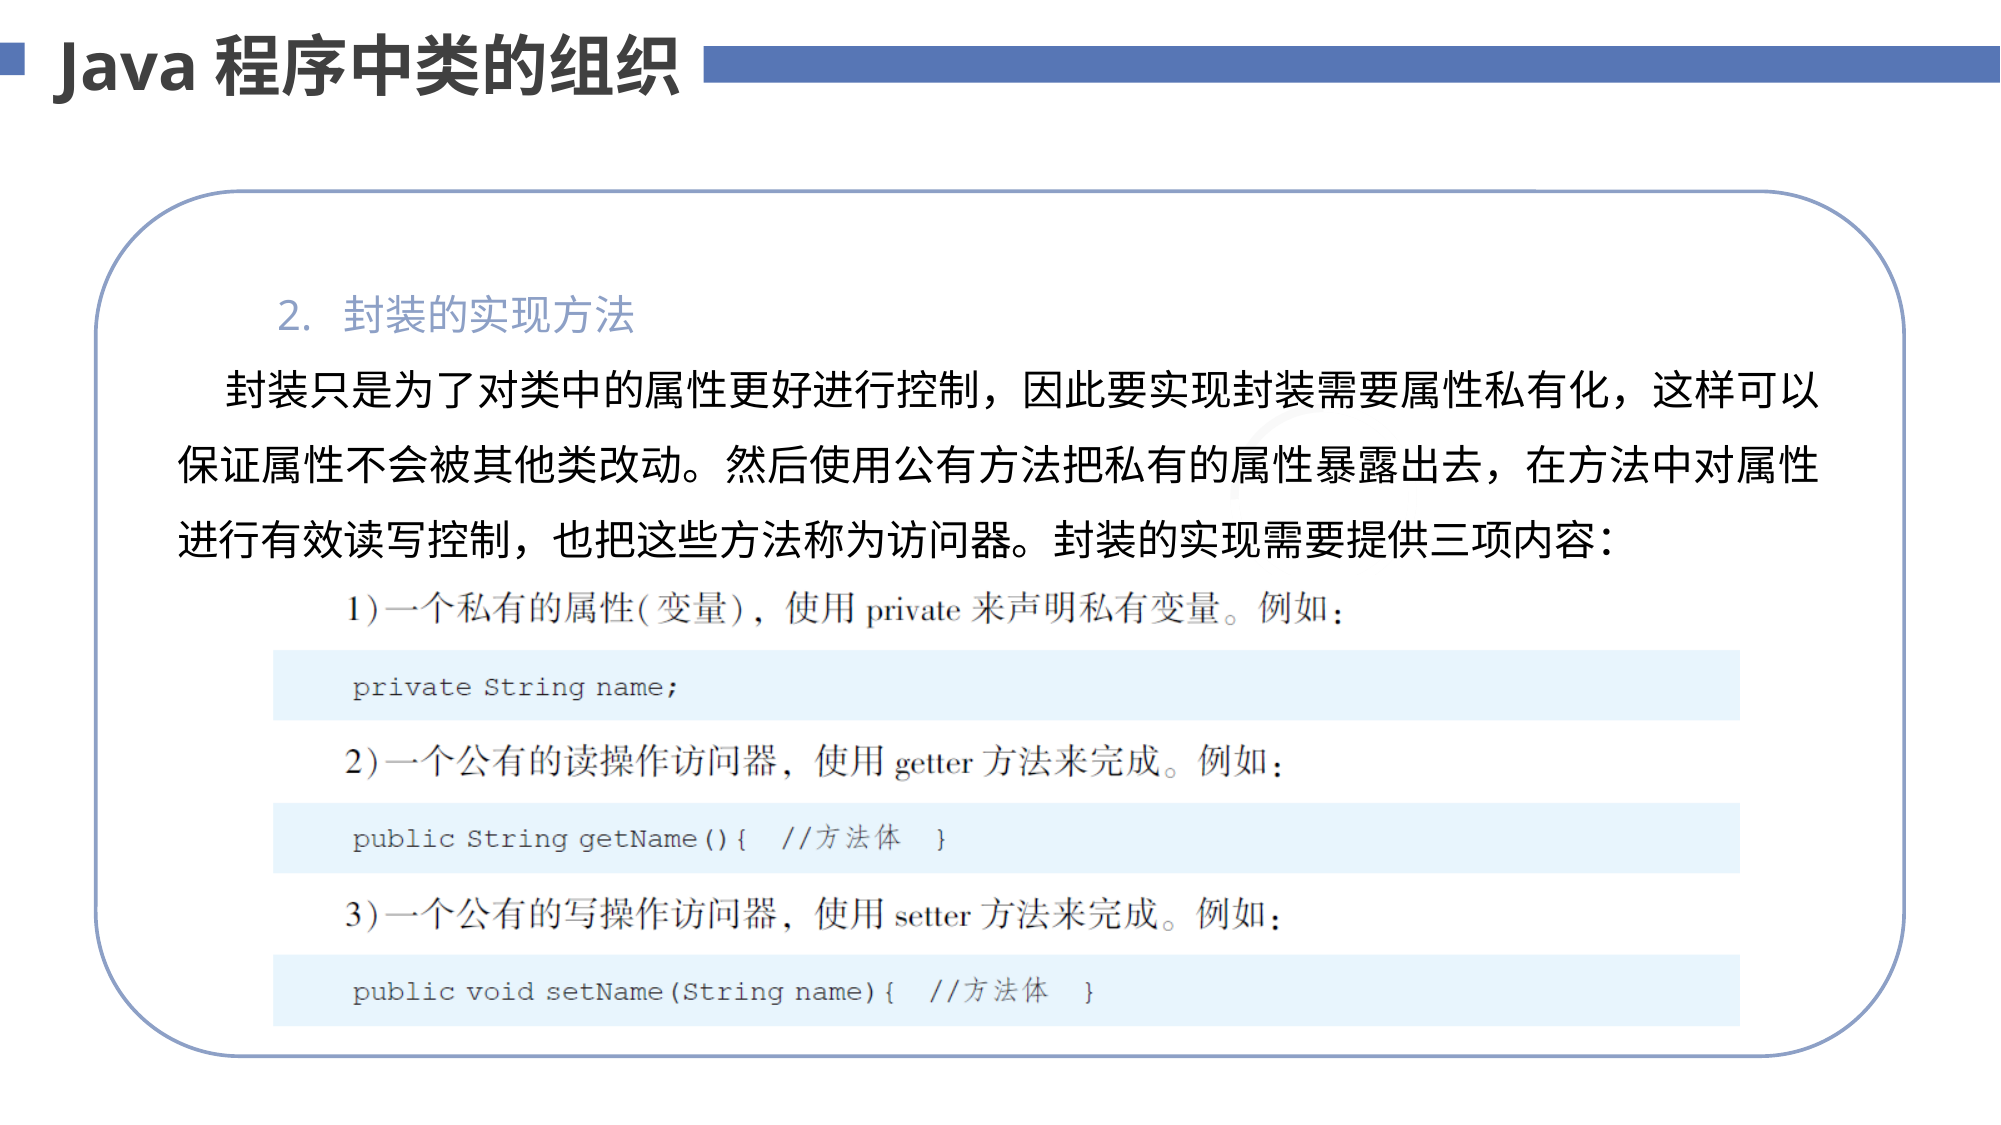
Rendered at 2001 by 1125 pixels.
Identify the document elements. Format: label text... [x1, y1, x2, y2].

text_box 2. 封装的实现方法 封装只是为了对类中的属性更好进行控制，因此要实现封装需要属性私有化，这样可以保证属性不会被其他类改动。然后使用公有方法把私有的属性暴露出去，在方法中对属性进行有效读写控制，也把这些方法称为访问器。封装的实现需要提供三项内容： [177, 263, 1820, 564]
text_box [1451, 385, 1820, 591]
text_box Java程序中类的组织 [58, 23, 682, 104]
picture [257, 575, 1740, 1035]
text_box [0, 41, 26, 76]
text_box [94, 190, 1906, 1058]
text_box [702, 45, 2000, 84]
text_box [1234, 407, 1413, 575]
